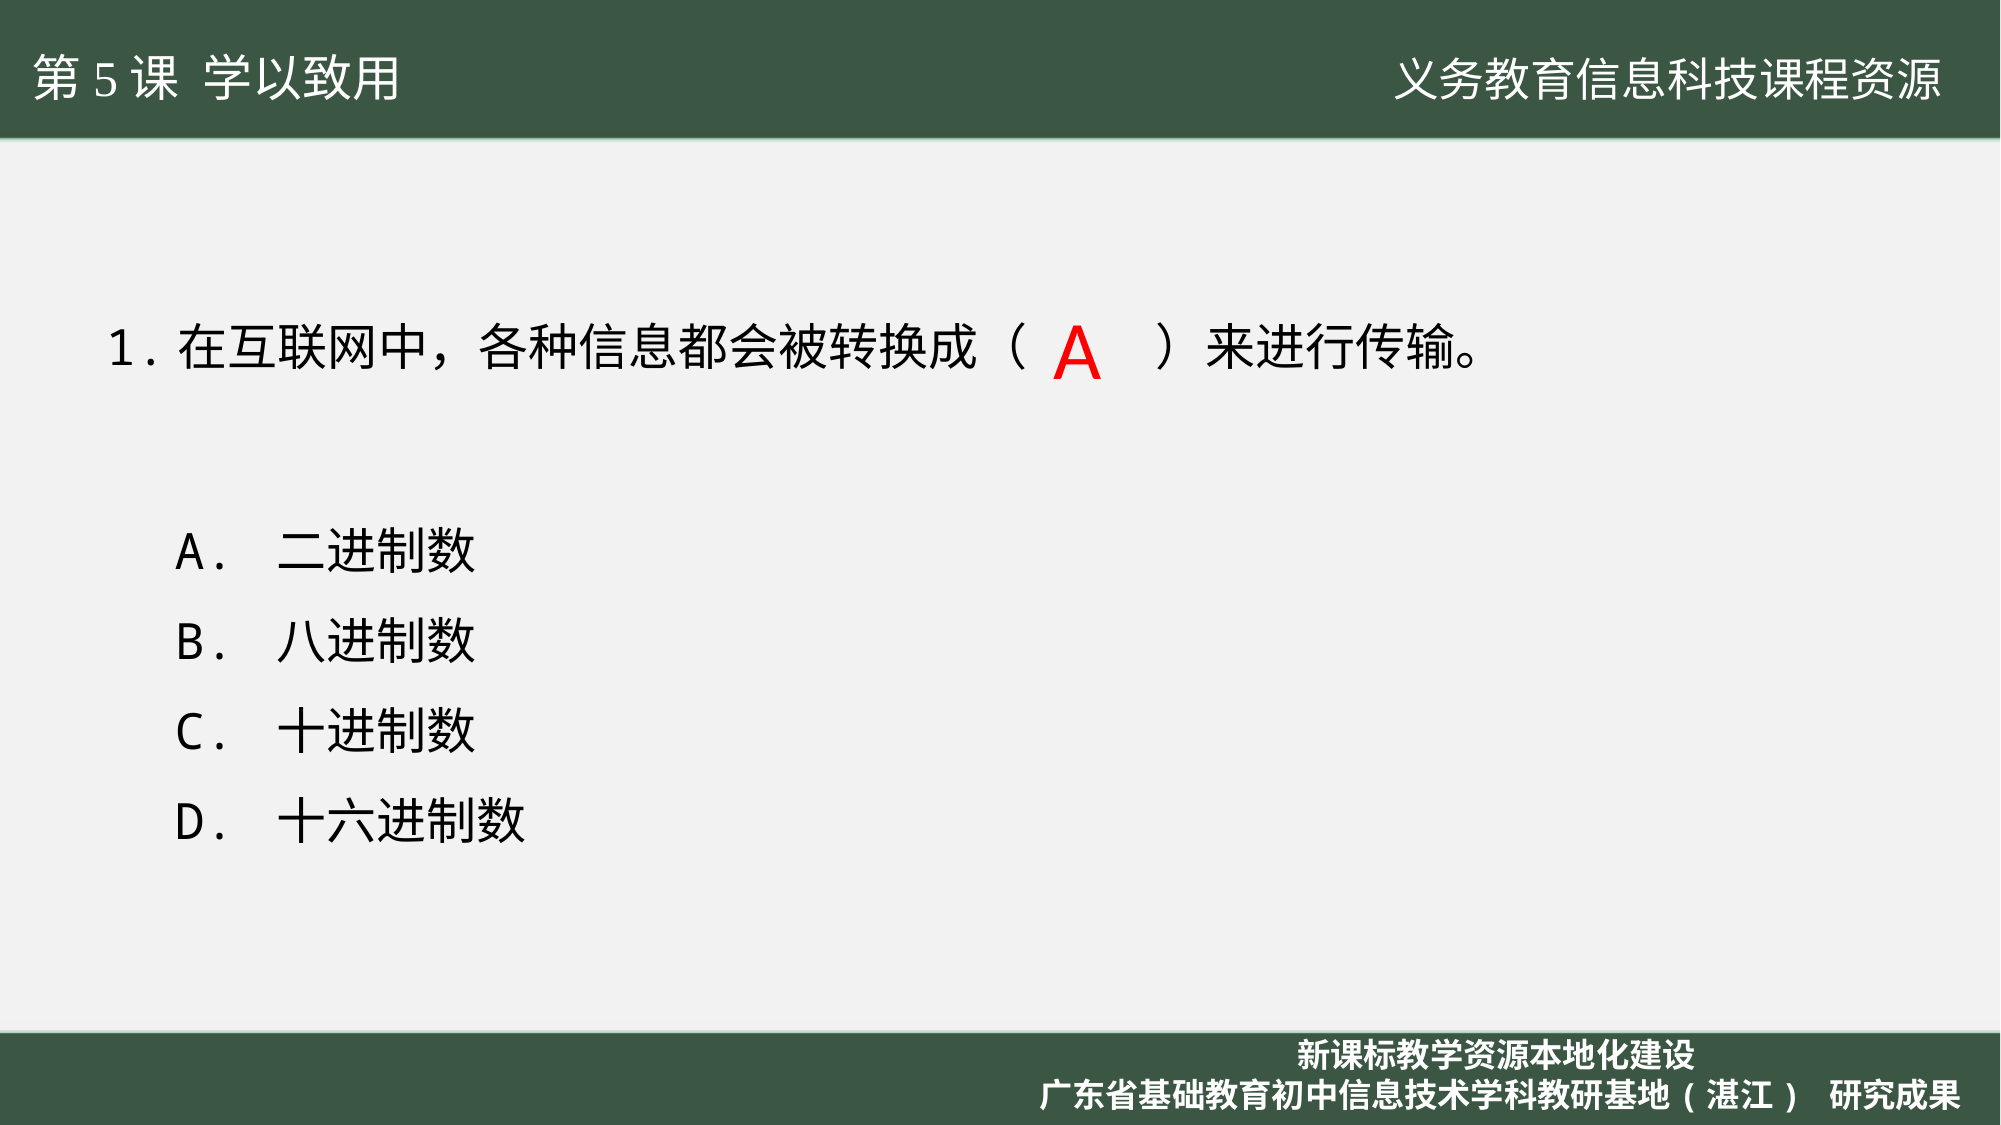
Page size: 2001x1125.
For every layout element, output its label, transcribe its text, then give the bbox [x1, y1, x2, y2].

text_box 新课标教学资源本地化建设 广东省基础教育初中信息技术学科教研基地(湛江) 研究成果 [1007, 1027, 1994, 1118]
text_box A. 二进制数 B. 八进制数 C. 十进制数 D. 十六进制数 [159, 482, 1841, 858]
text_box 1.在互联网中，各种信息都会被转换成（ ）来进行传输。 [91, 277, 1869, 383]
text_box A [1039, 288, 1126, 404]
picture [0, 0, 2001, 1125]
text_box 第5课 学以致用 [16, 45, 662, 140]
